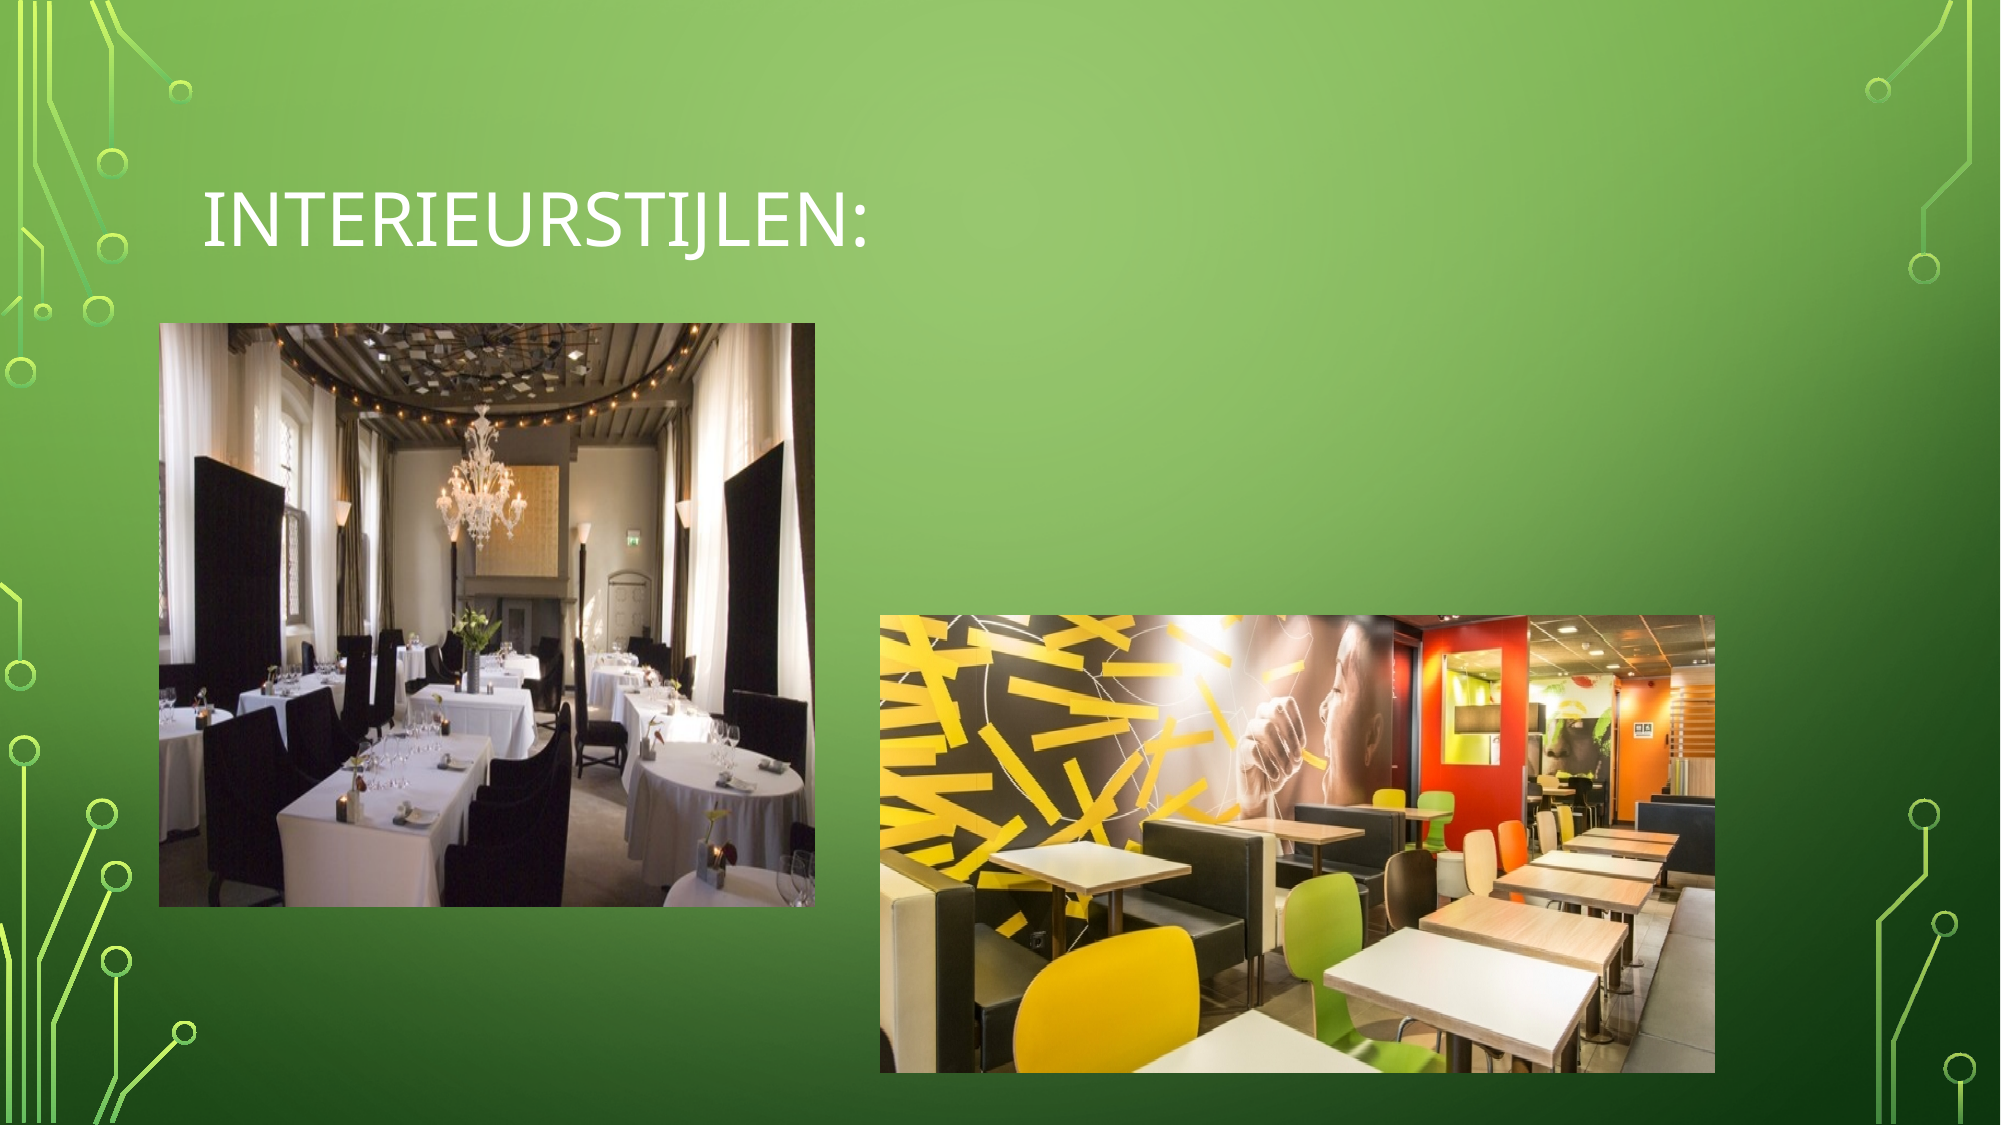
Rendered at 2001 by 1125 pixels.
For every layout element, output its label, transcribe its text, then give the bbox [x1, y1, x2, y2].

title Interieurstijlen: [187, 101, 1813, 344]
picture [879, 614, 1715, 1074]
picture [159, 323, 816, 907]
